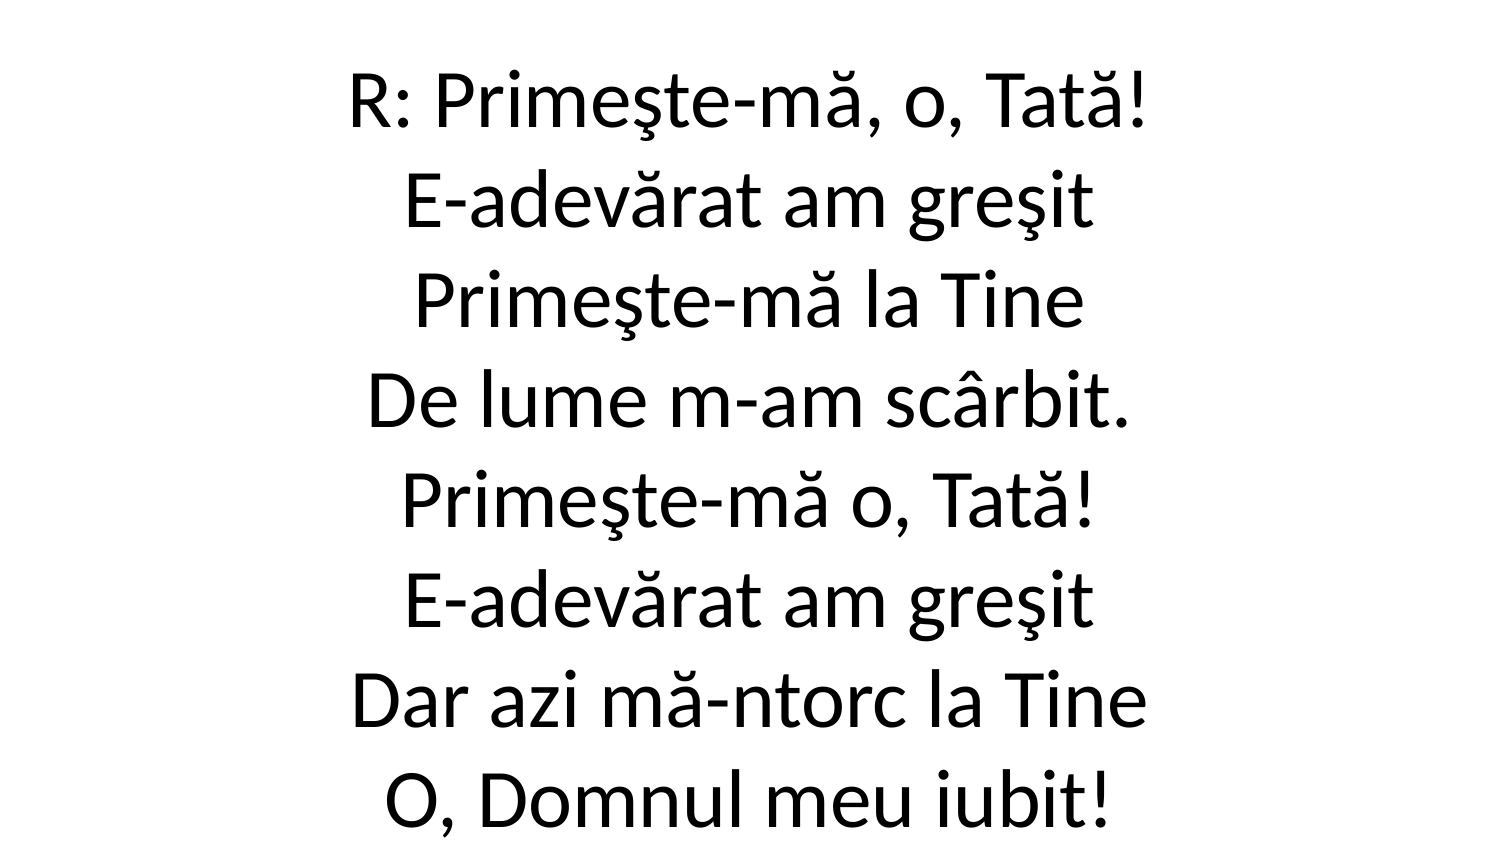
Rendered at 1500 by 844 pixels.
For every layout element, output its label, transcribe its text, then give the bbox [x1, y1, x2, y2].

text_box R: Primeşte-mă, o, Tată! E-adevărat am greşit Primeşte-mă la Tine De lume m-am scârbit. Primeşte-mă o, Tată! E-adevărat am greşit Dar azi mă-ntorc la Tine O, Domnul meu iubit! [332, 0, 1168, 844]
